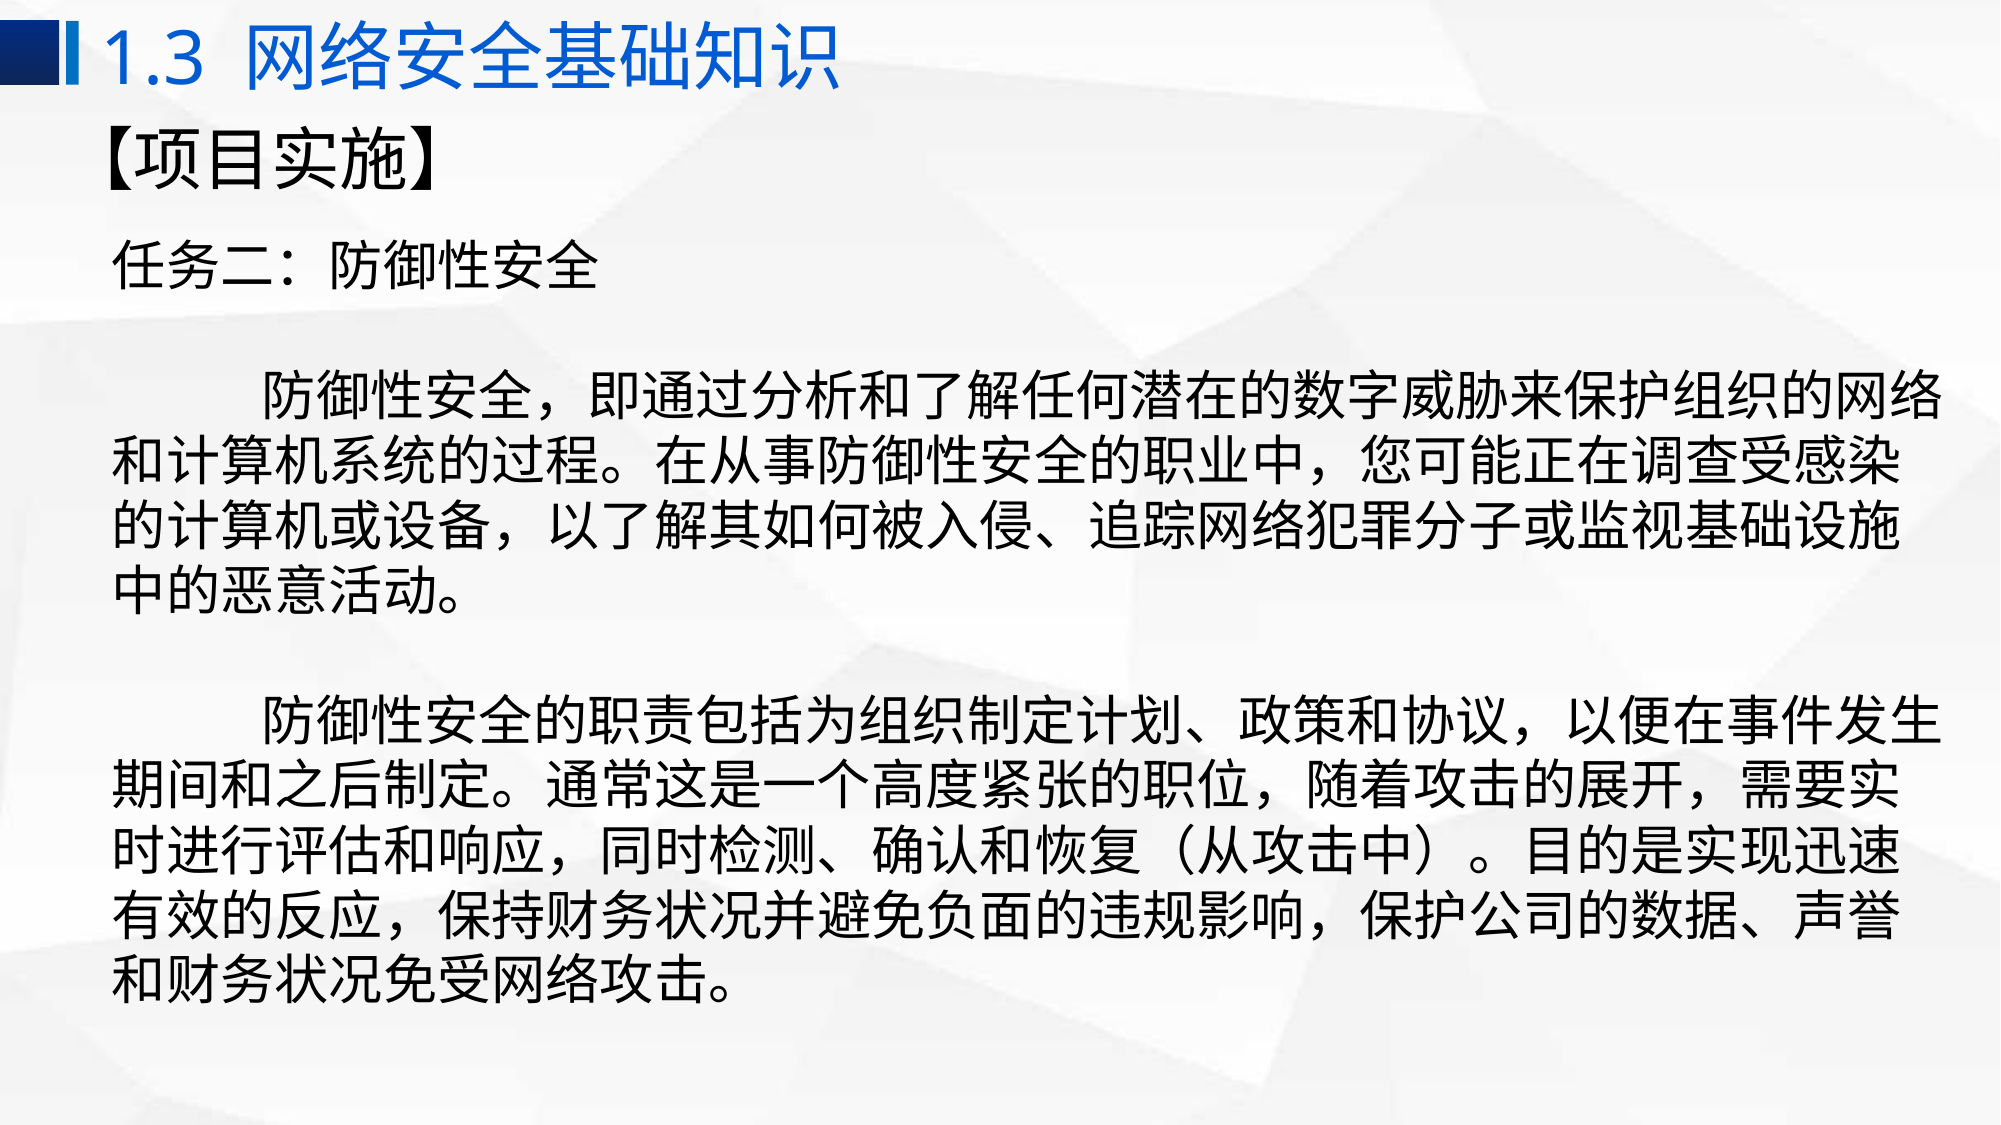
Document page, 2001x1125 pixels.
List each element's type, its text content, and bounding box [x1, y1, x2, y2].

picture [0, 0, 2001, 1125]
title 【项目实施】 [49, 117, 624, 208]
text_box 1.3 网络安全基础知识 [85, 9, 1441, 101]
text_box 任务二：防御性安全 防御性安全，即通过分析和了解任何潜在的数字威胁来保护组织的网络和计算机系统的过程。在从事防御性安全的职业中，您可能正在调查受感染的计算机或设备，以了解其如何被入侵、追踪网络犯罪分子或监视基础设施中的恶意活动。 防御性安全的职责包括为组织制定计划、政策和协议，以便在事件发生期间和之后制定。通常这是一个高度紧张的职位，随着攻击的展开，需要实时进行评估和响应，同时检测、确认和恢复（从攻击中）。目的是实现迅速有效的反应，保持财务状况并避免负面的违规影响，保护公司的数据、声誉和财务状况免受网络攻击。 [97, 223, 1960, 1100]
text_box [0, 20, 60, 85]
text_box [66, 20, 79, 85]
